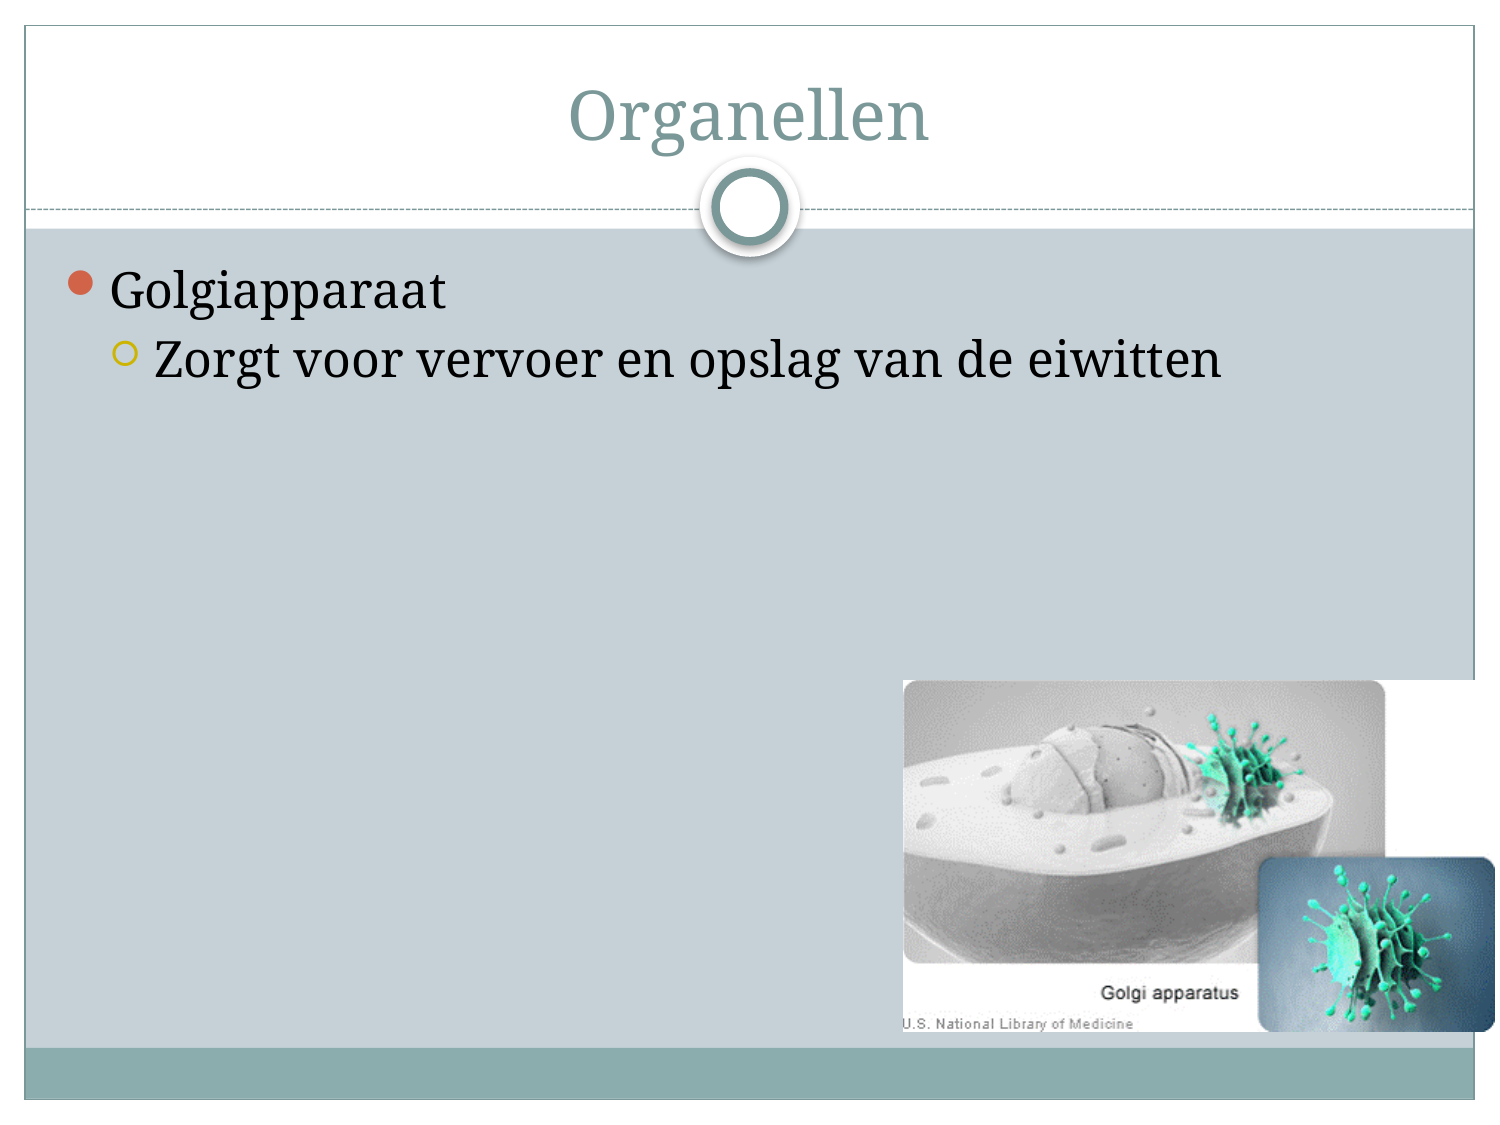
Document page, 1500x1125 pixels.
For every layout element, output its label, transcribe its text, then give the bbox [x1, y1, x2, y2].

picture [903, 680, 1495, 1032]
list Golgiapparaat Zorgt voor vervoer en opslag van de eiwitten [49, 250, 1445, 1001]
title Organellen [49, 37, 1450, 163]
